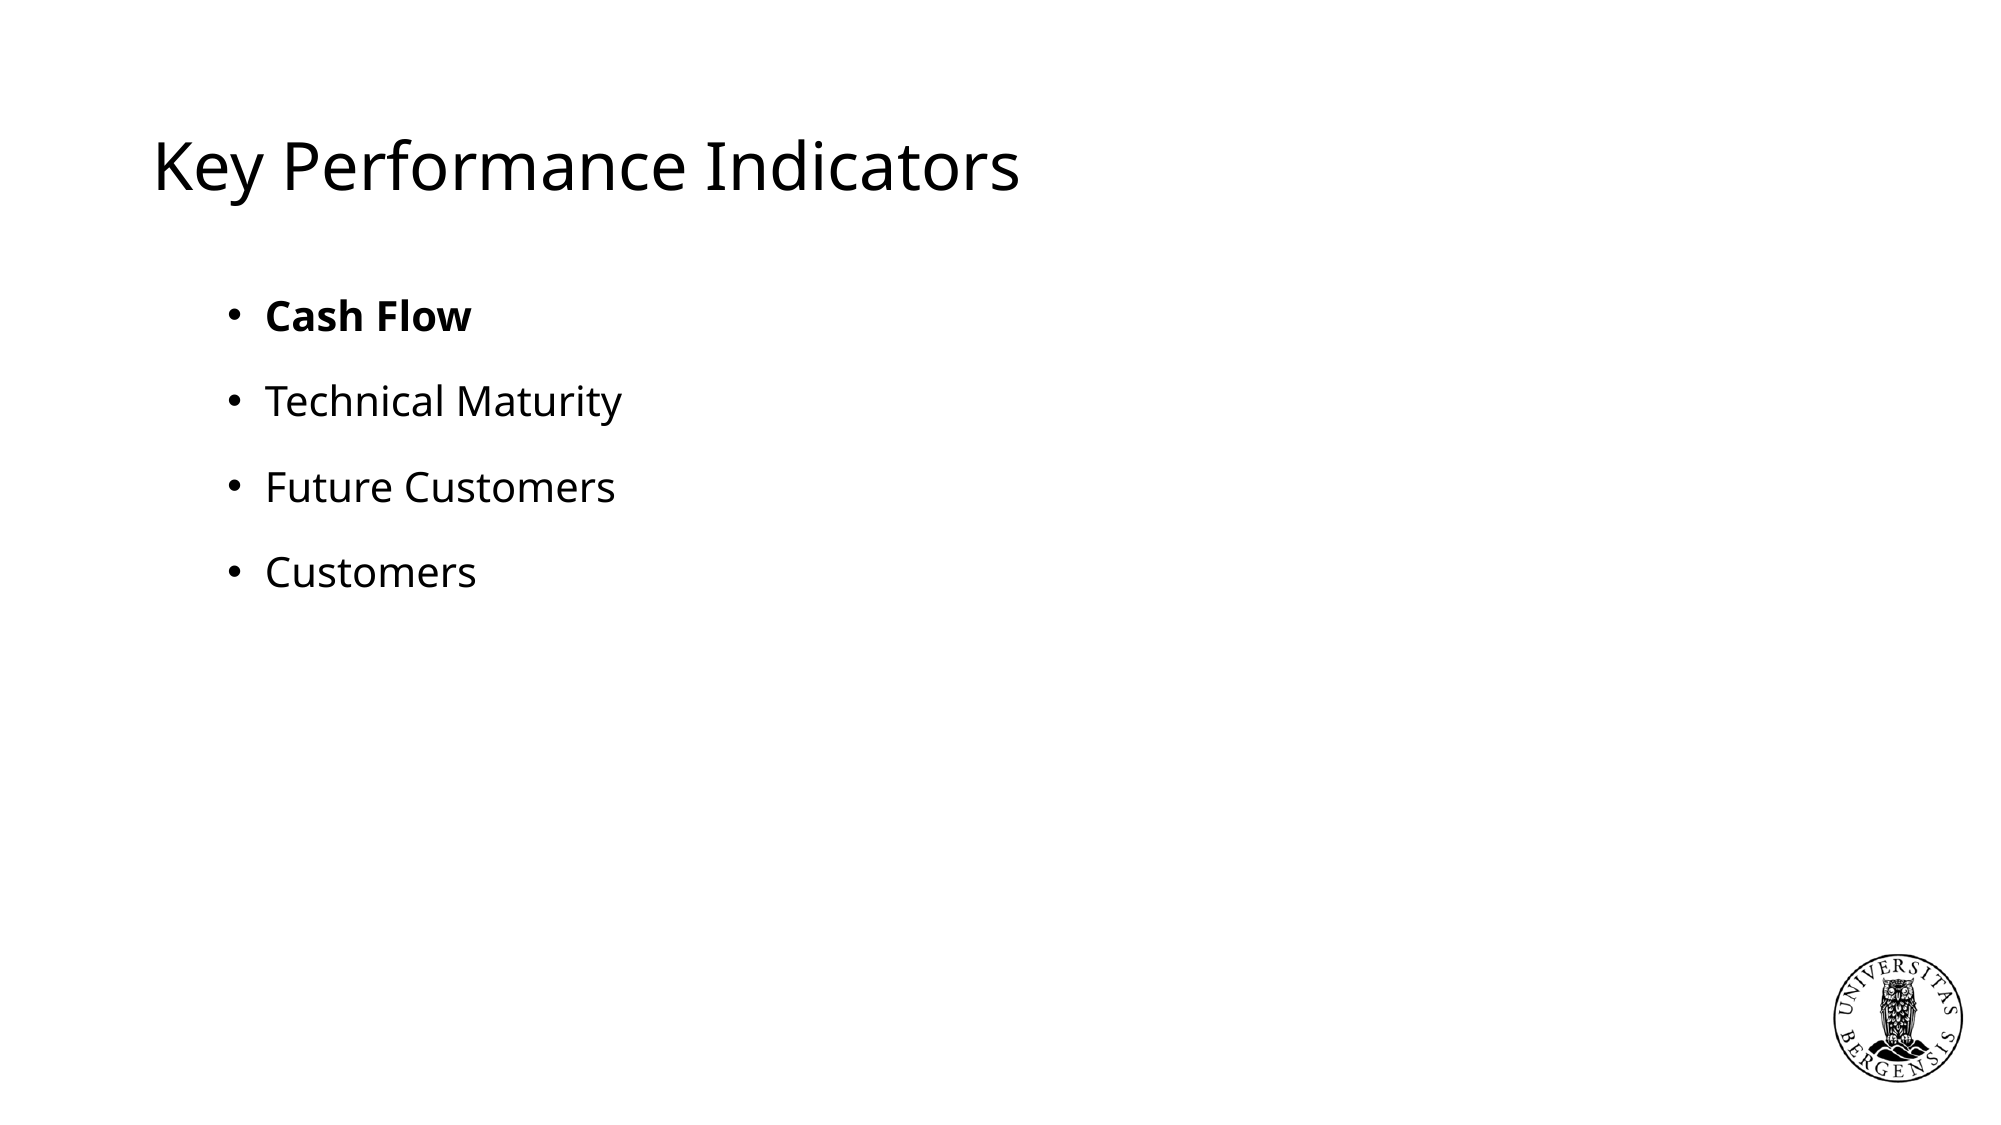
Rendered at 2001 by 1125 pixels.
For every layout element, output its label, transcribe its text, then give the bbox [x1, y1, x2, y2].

title Key Performance Indicators [137, 59, 1863, 257]
picture [1817, 950, 1979, 1095]
list Cash Flow Technical Maturity Future Customers Customers [137, 257, 1863, 1014]
